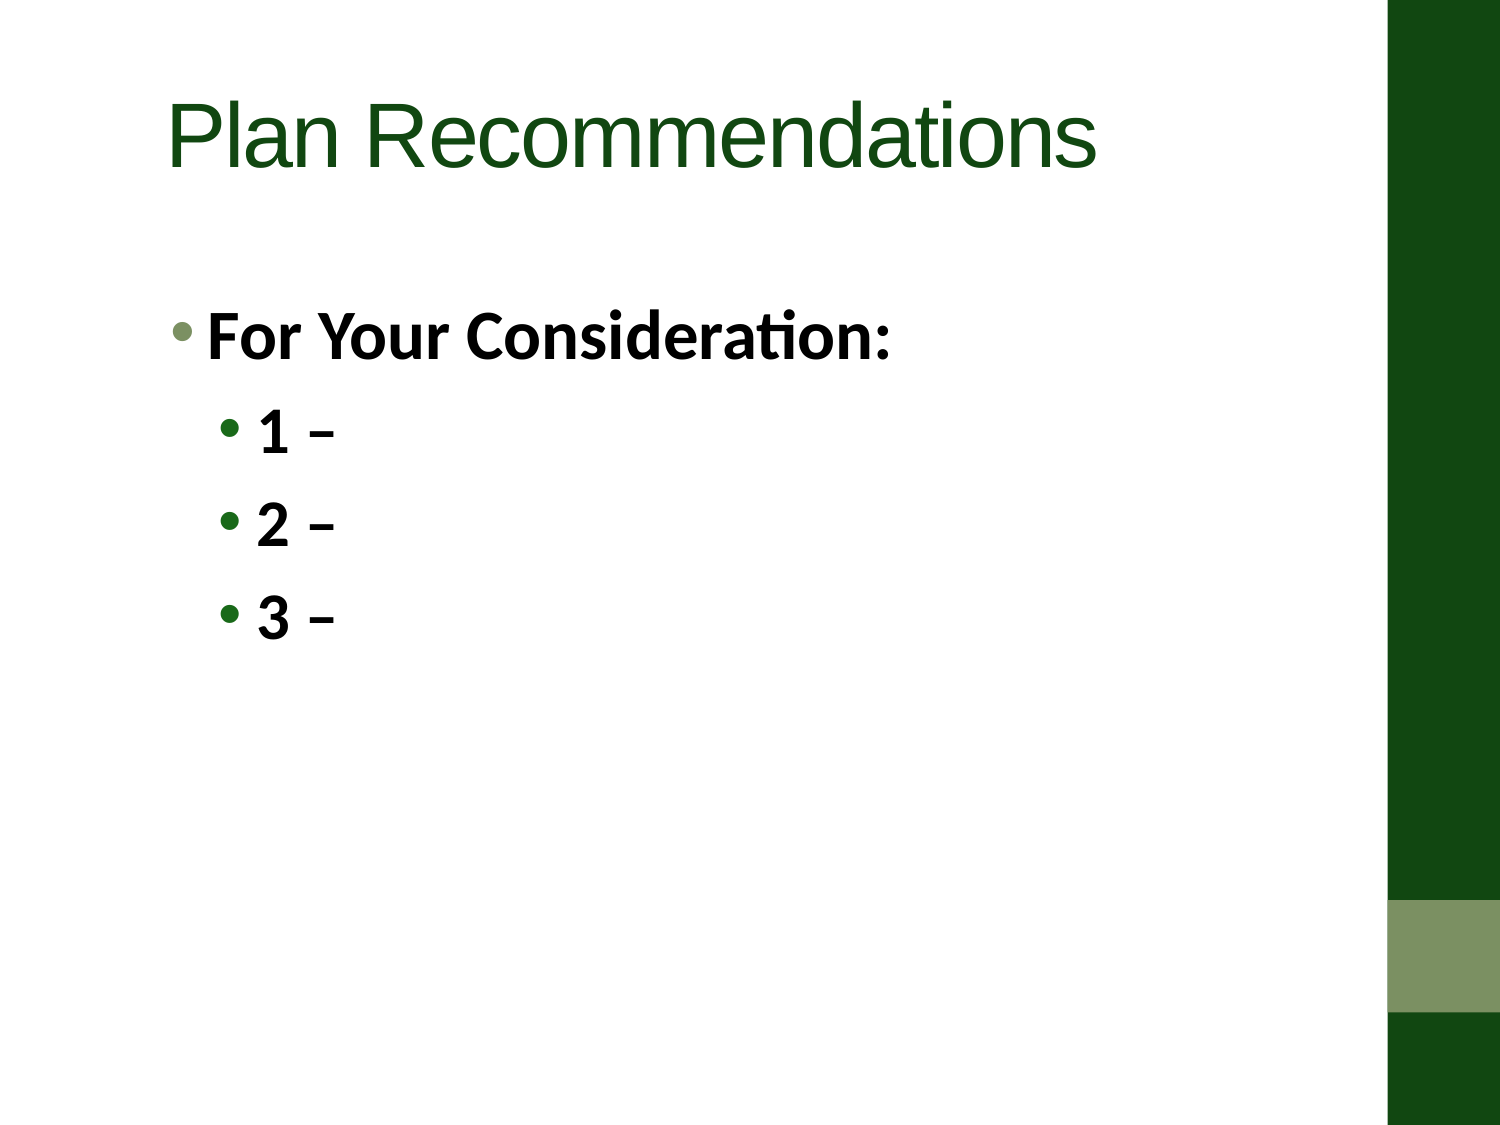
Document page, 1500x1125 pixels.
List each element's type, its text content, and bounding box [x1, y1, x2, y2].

list For Your Consideration: 1 – 2 – 3 – [136, 280, 1238, 913]
title Plan Recommendations [150, 37, 1450, 225]
